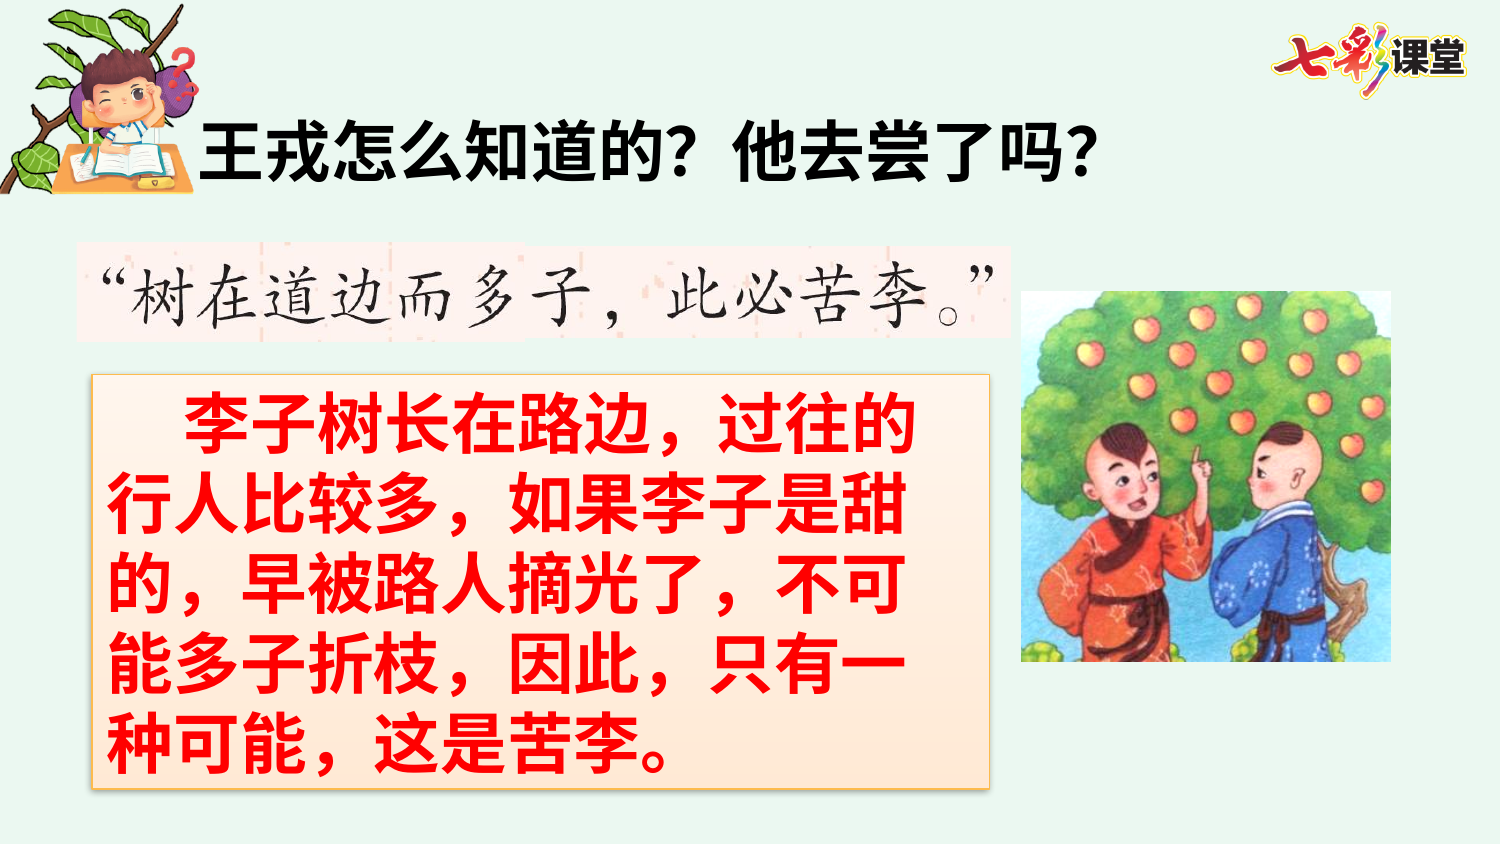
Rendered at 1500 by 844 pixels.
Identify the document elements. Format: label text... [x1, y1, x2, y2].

picture [1021, 291, 1392, 662]
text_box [76, 242, 1011, 342]
text_box 李子树长在路边，过往的行人比较多，如果李子是甜的，早被路人摘光了，不可能多子折枝，因此，只有一种可能，这是苦李。 [91, 374, 990, 790]
picture [1269, 21, 1469, 100]
picture [0, 0, 270, 218]
text_box 王戎怎么知道的？他去尝了吗？ [212, 102, 1199, 198]
